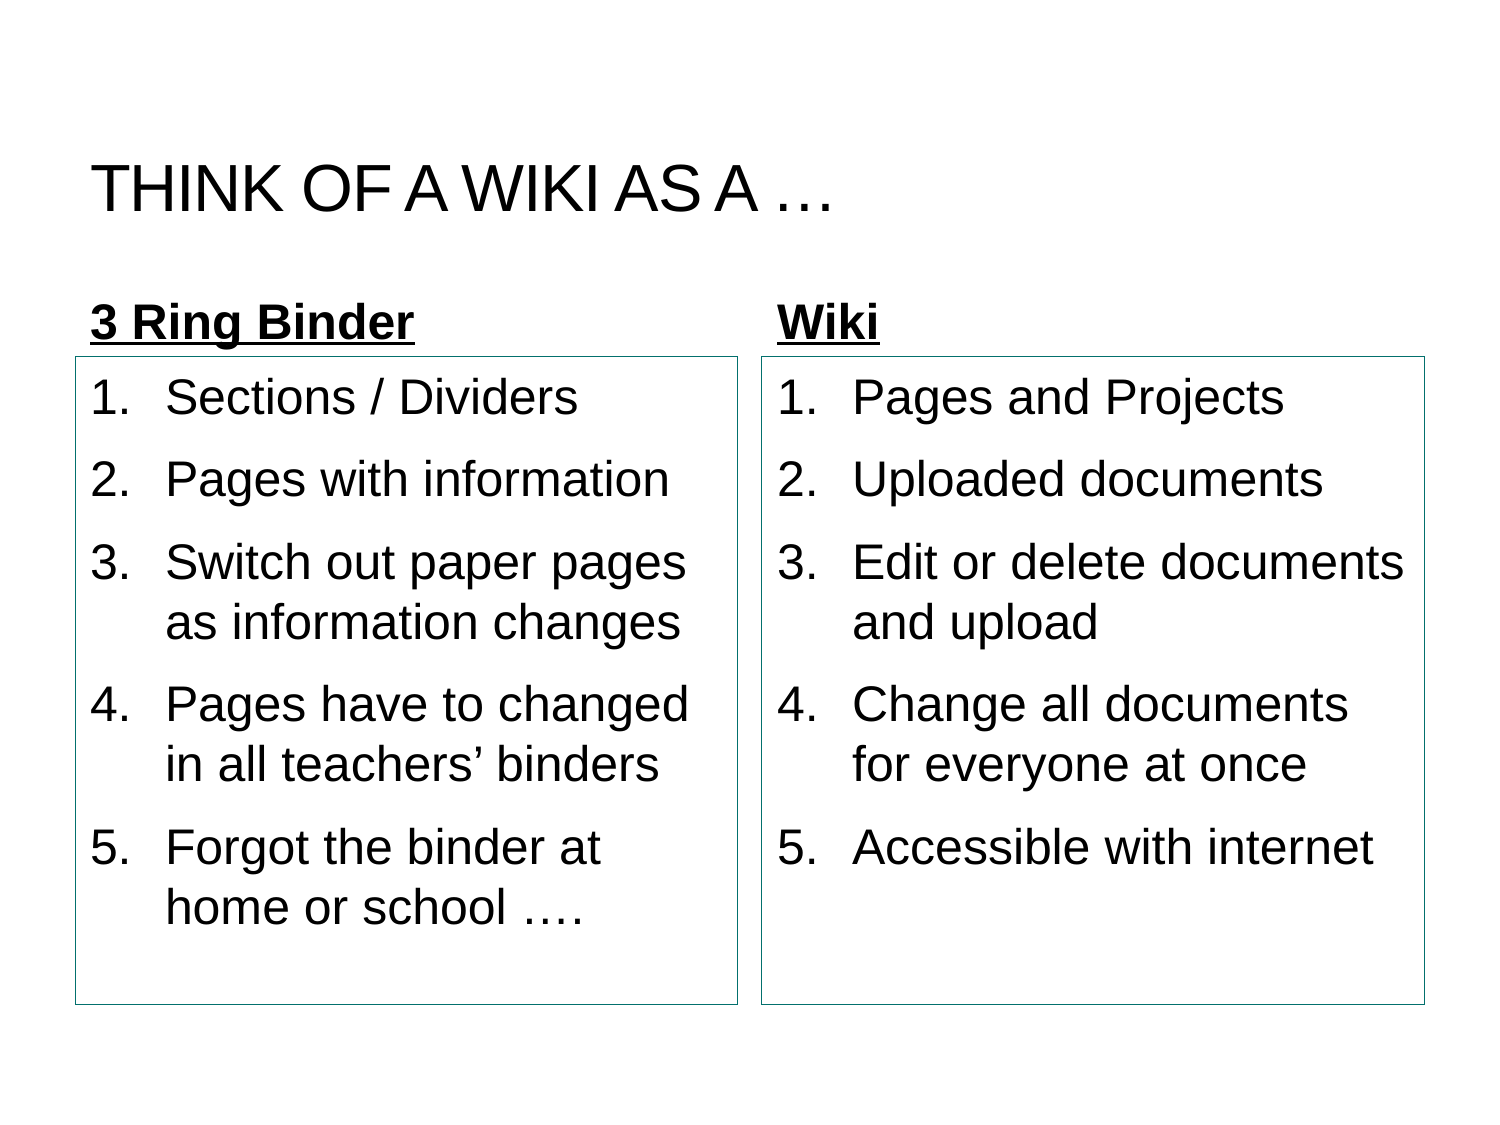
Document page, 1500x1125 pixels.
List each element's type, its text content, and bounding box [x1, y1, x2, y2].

list Wiki [761, 251, 1425, 356]
list 3 Ring Binder [75, 251, 738, 356]
list Pages and Projects Uploaded documents Edit or delete documents and upload Change all documents for everyone at once Accessible with internet [761, 356, 1425, 1005]
title Think of a Wiki as a … [75, 45, 1425, 233]
list Sections / Dividers Pages with information Switch out paper pages as information changes Pages have to changed in all teachers’ binders Forgot the binder at home or school …. [75, 356, 738, 1005]
